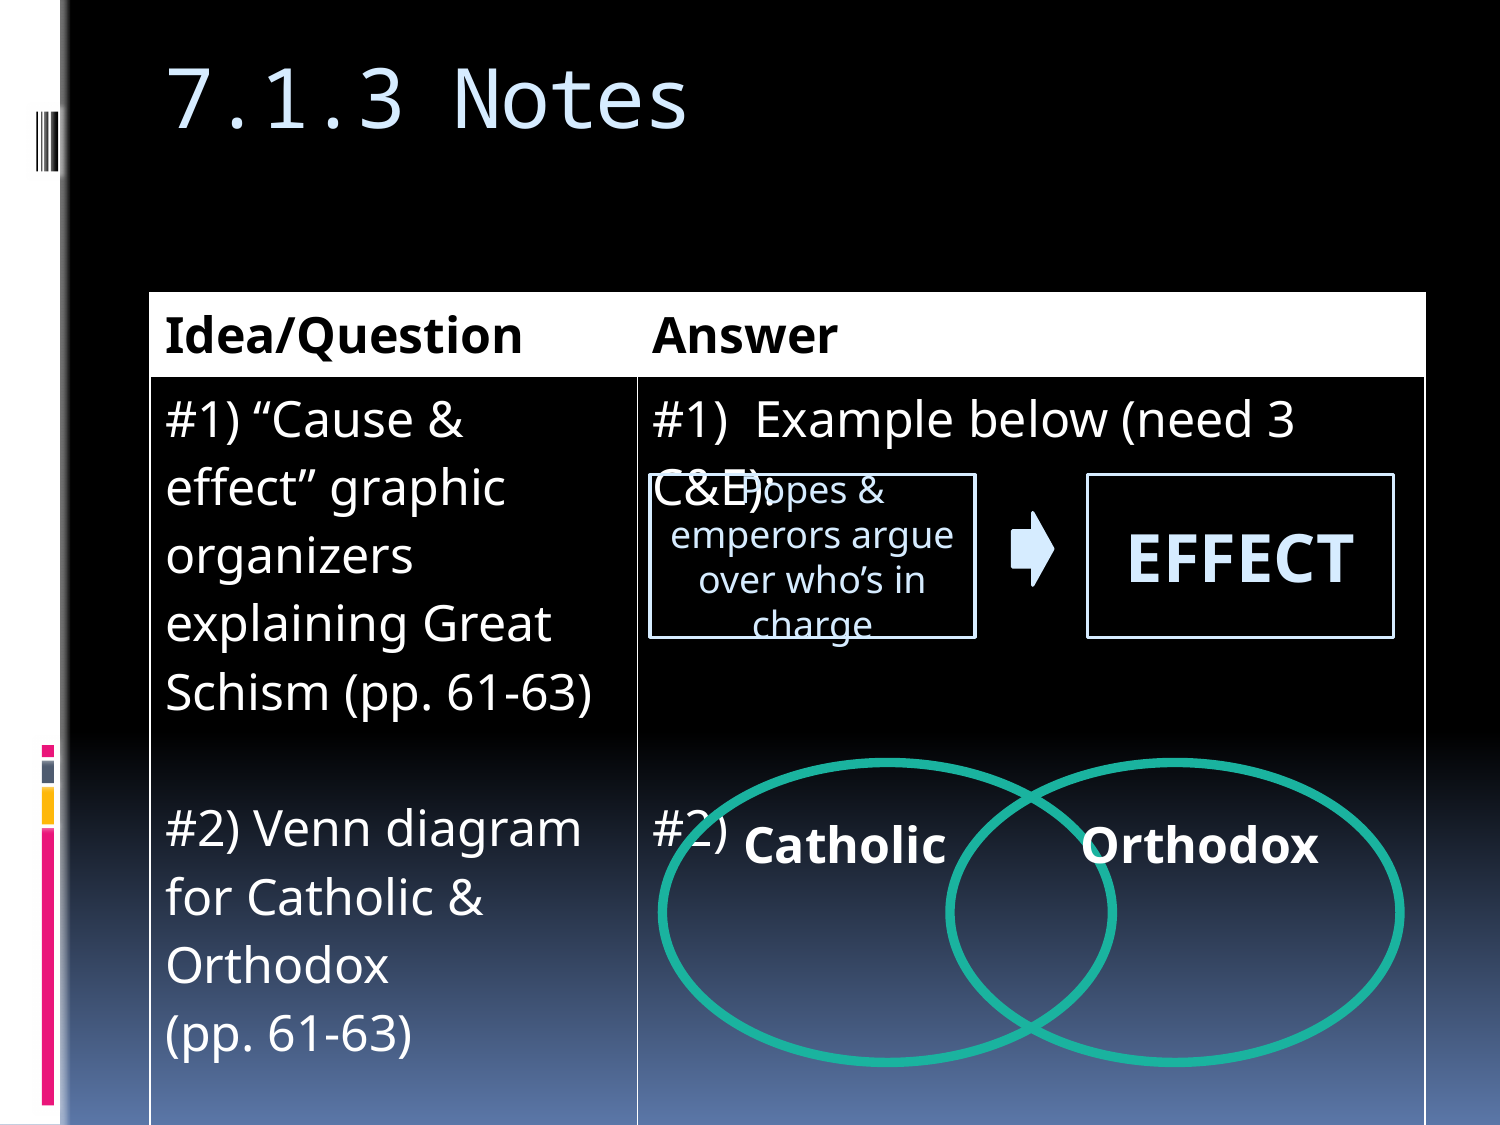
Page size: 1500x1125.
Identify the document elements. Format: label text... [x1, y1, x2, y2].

text_box Catholic [660, 760, 1031, 1065]
text_box EFFECT [1086, 473, 1395, 639]
text_box [1010, 510, 1055, 587]
table_header Answer [638, 294, 1424, 375]
table_header Idea/Question [151, 294, 638, 375]
title 7.1.3 Notes [150, 37, 1425, 234]
text_box Orthodox [948, 760, 1402, 1065]
text_box Popes & emperors argue over who’s in charge [648, 473, 977, 639]
table_cell #1) “Cause & effect” graphic organizers explaining Great Schism (pp. 61-63) #2) Venn diagram for Catholic & Orthodox (pp. 61-63) [151, 377, 637, 1125]
table_cell #1) Example below (need 3 C&E): #2) [638, 377, 1424, 1125]
